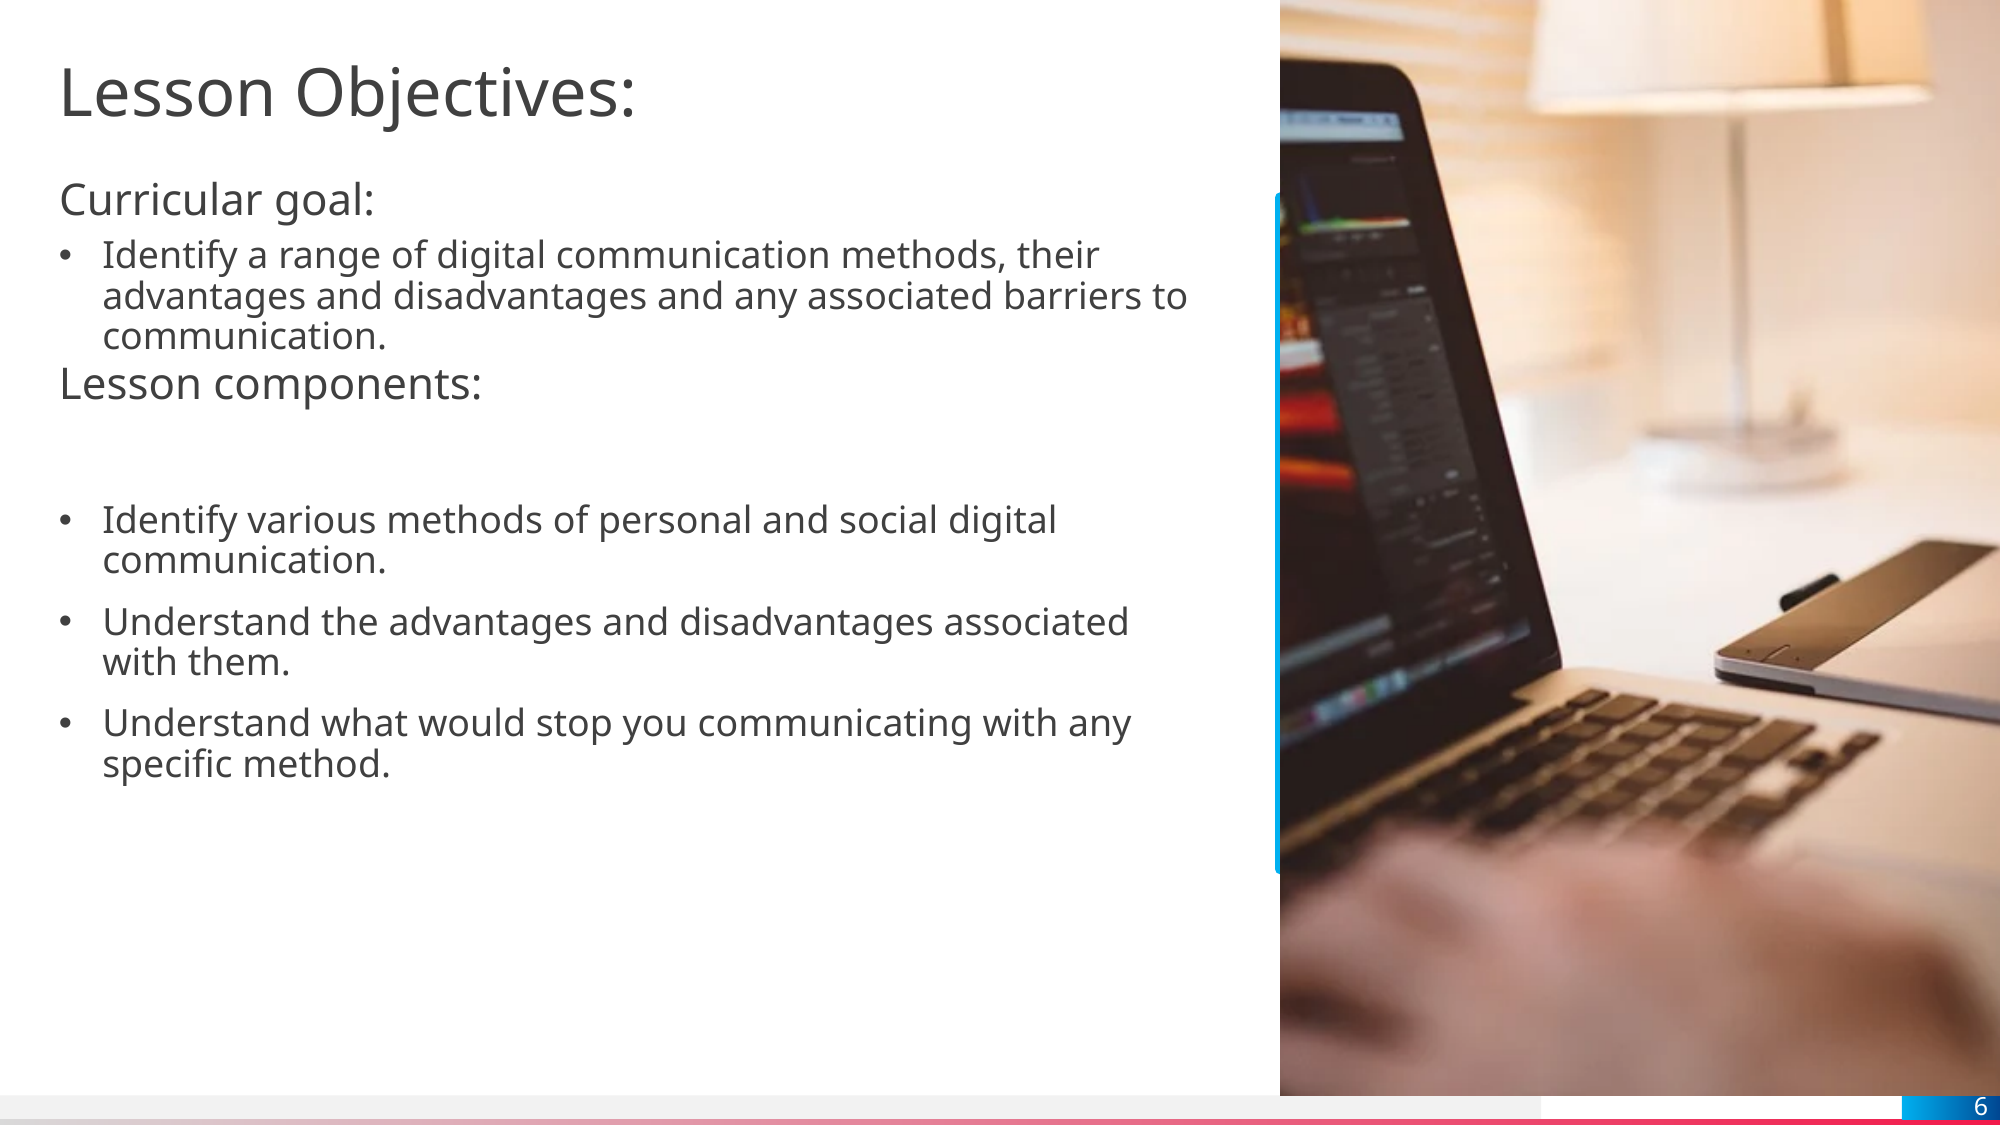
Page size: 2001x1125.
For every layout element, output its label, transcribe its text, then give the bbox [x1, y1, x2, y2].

list Identify a range of digital communication methods, their advantages and disadvantages and any associated barriers to communication. Identify various methods of personal and social digital communication. Understand the advantages and disadvantages associated with them. Understand what would stop you communicating with any specific method. [59, 236, 1207, 361]
picture [1280, 0, 2000, 1096]
list Identify a range of digital communication methods, their advantages and disadvantages and any associated barriers to communication. Identify various methods of personal and social digital communication. Understand the advantages and disadvantages associated with them. Understand what would stop you communicating with any specific method. [59, 421, 1207, 1066]
list Curricular goal: [59, 177, 1207, 236]
title Lesson Objectives: [59, 59, 1207, 148]
slide_number 6 [1901, 1096, 2000, 1120]
text_box Lesson components: [59, 361, 1207, 421]
